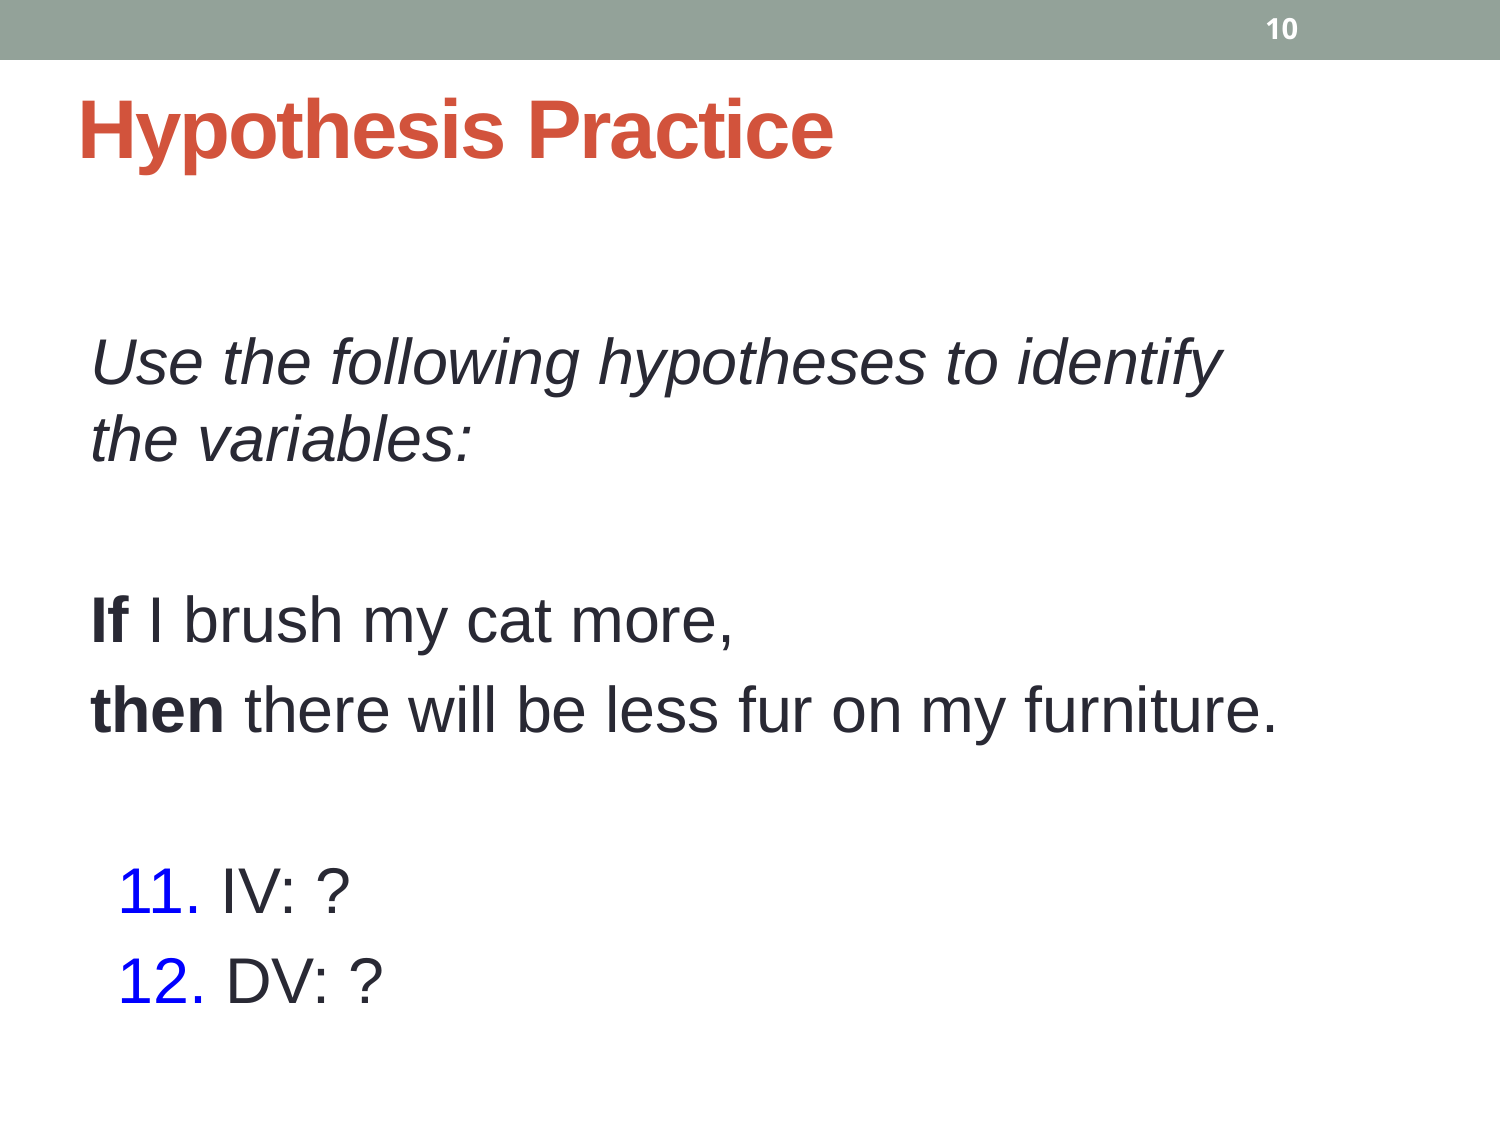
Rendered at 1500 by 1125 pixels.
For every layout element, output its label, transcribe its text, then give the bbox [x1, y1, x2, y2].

title Hypothesis Practice [62, 37, 1413, 213]
list Use the following hypotheses to identify the variables: If I brush my cat more, then there will be less fur on my furniture. 11. IV: ? 12. DV: ? [75, 312, 1338, 1025]
slide_number 10 [1250, 3, 1425, 57]
